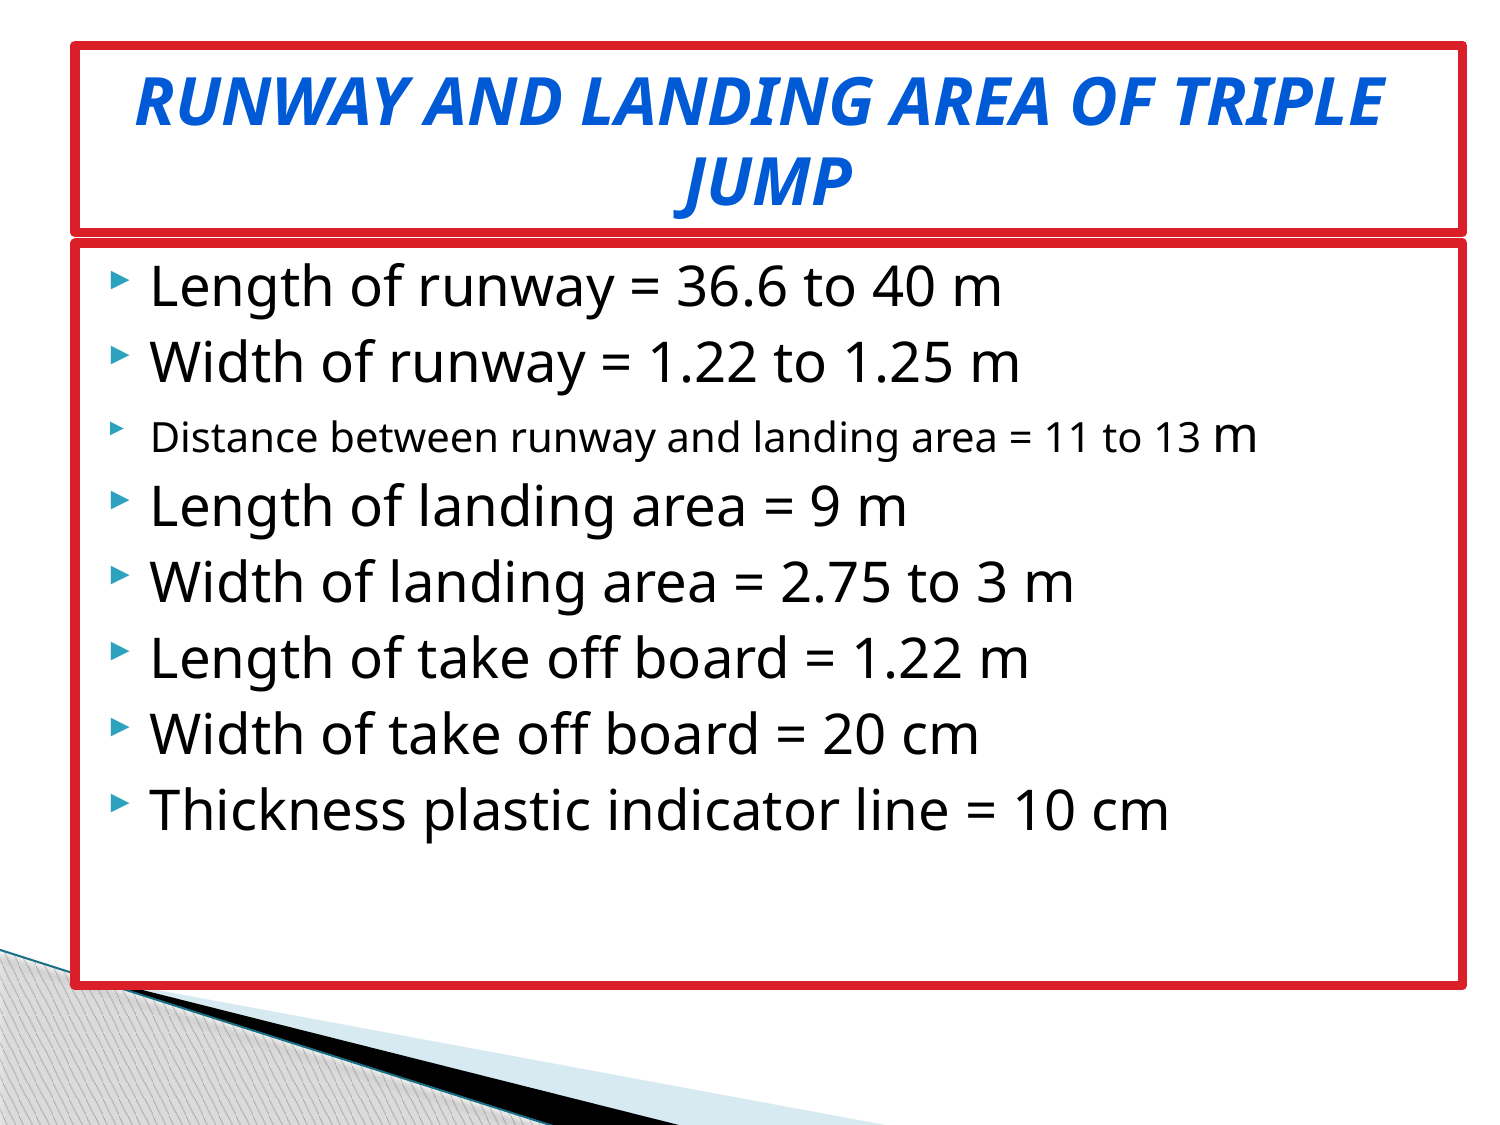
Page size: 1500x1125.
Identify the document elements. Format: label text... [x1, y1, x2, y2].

title Runway and Landing area of Triple Jump [70, 41, 1467, 237]
list Length of runway = 36.6 to 40 m Width of runway = 1.22 to 1.25 m Distance between runway and landing area = 11 to 13 m Length of landing area = 9 m Width of landing area = 2.75 to 3 m Length of take off board = 1.22 m Width of take off board = 20 cm Thickness plastic indicator line = 10 cm [70, 238, 1467, 990]
